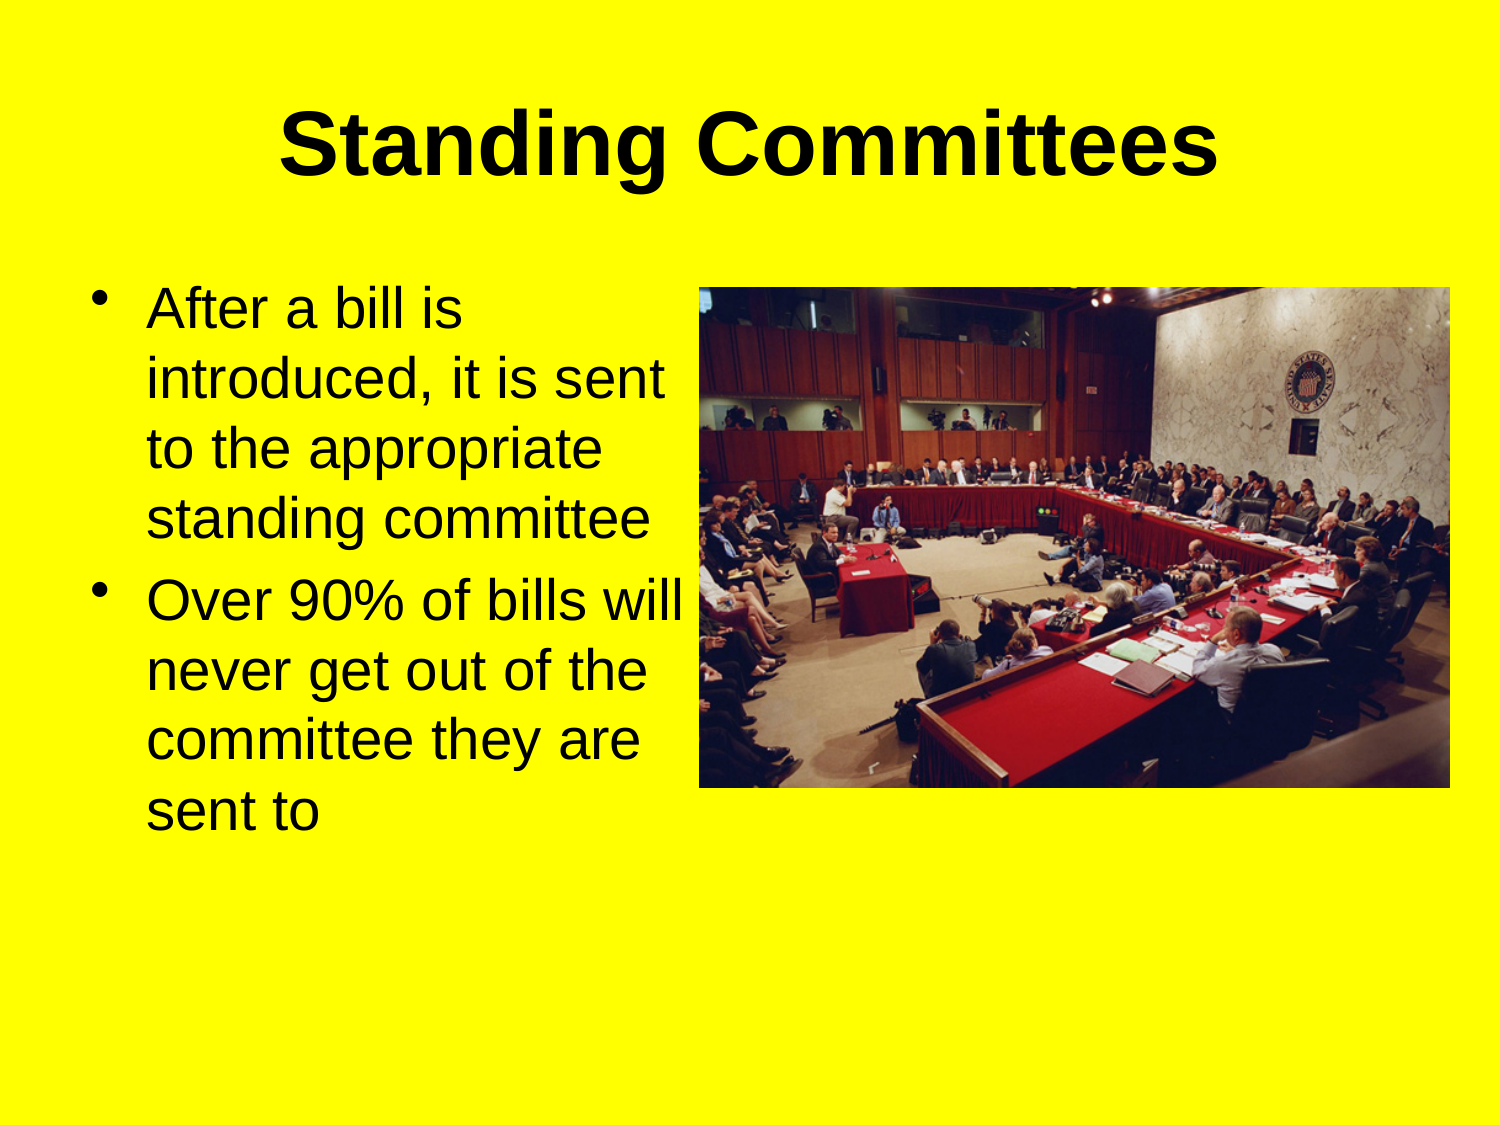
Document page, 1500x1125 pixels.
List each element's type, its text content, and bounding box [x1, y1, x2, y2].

title Standing Committees [75, 45, 1425, 233]
list After a bill is introduced, it is sent to the appropriate standing committee Over 90% of bills will never get out of the committee they are sent to [75, 262, 738, 1005]
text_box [699, 287, 1451, 788]
